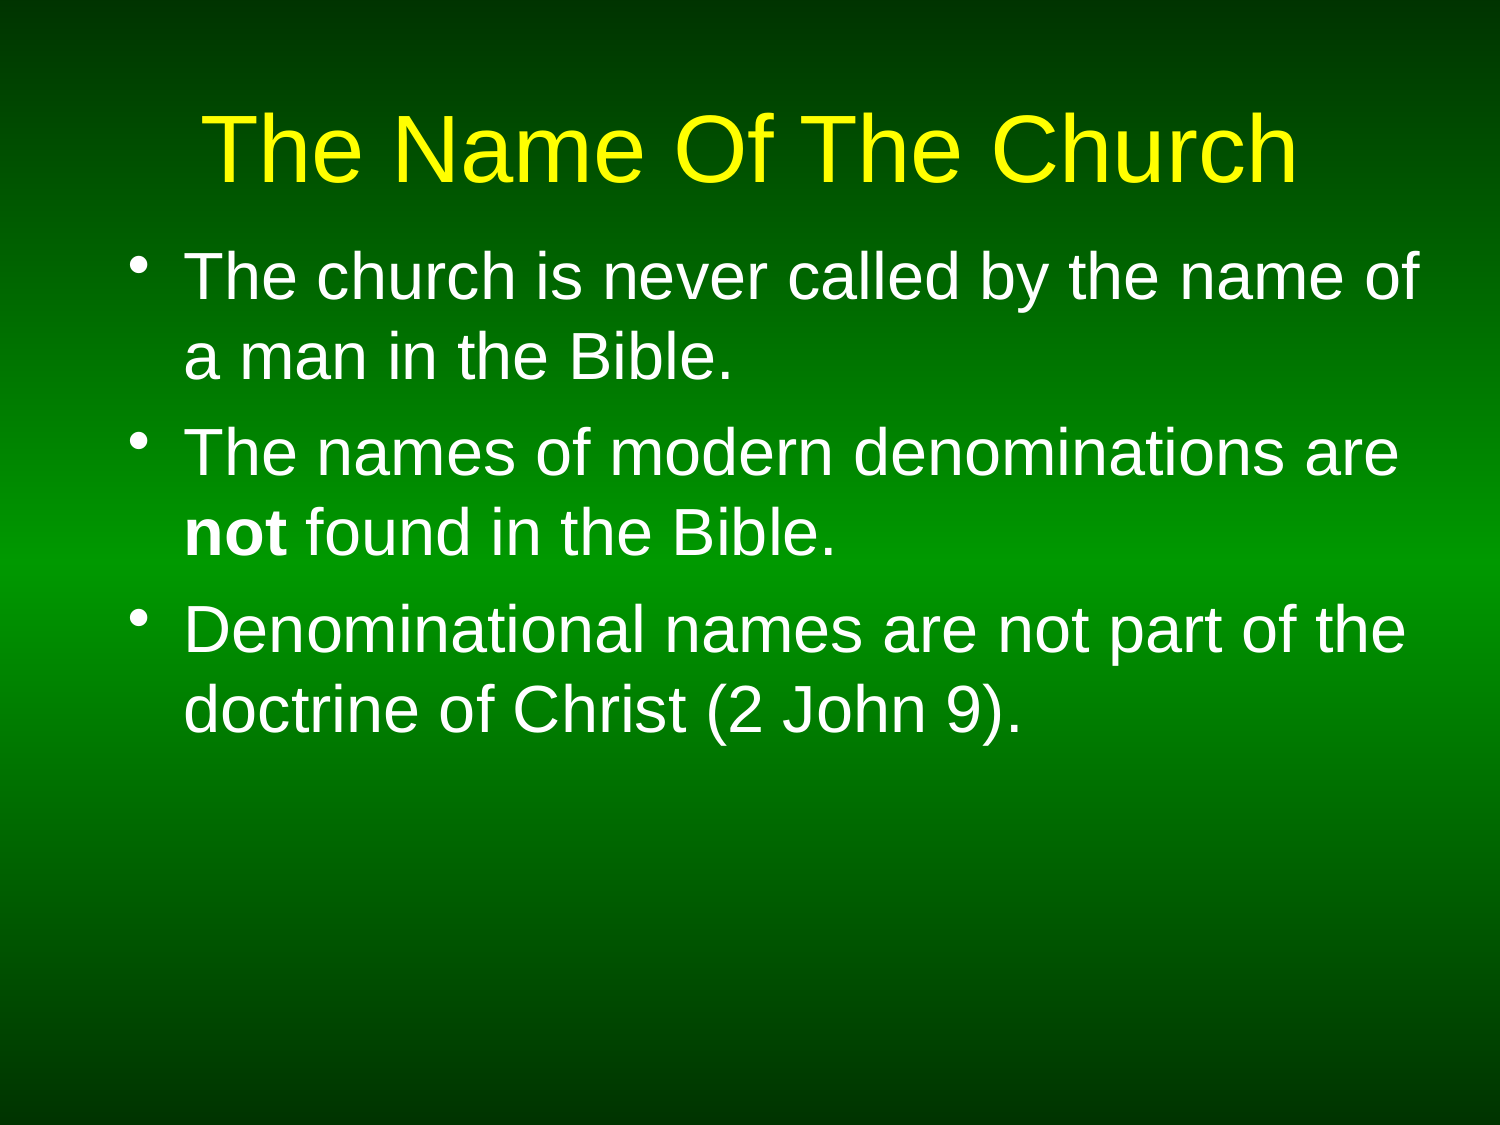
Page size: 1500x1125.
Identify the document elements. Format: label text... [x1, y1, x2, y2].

title The Name Of The Church [37, 50, 1463, 238]
list The church is never called by the name of a man in the Bible. The names of modern denominations are not found in the Bible. Denominational names are not part of the doctrine of Christ (2 John 9). [112, 224, 1463, 1125]
